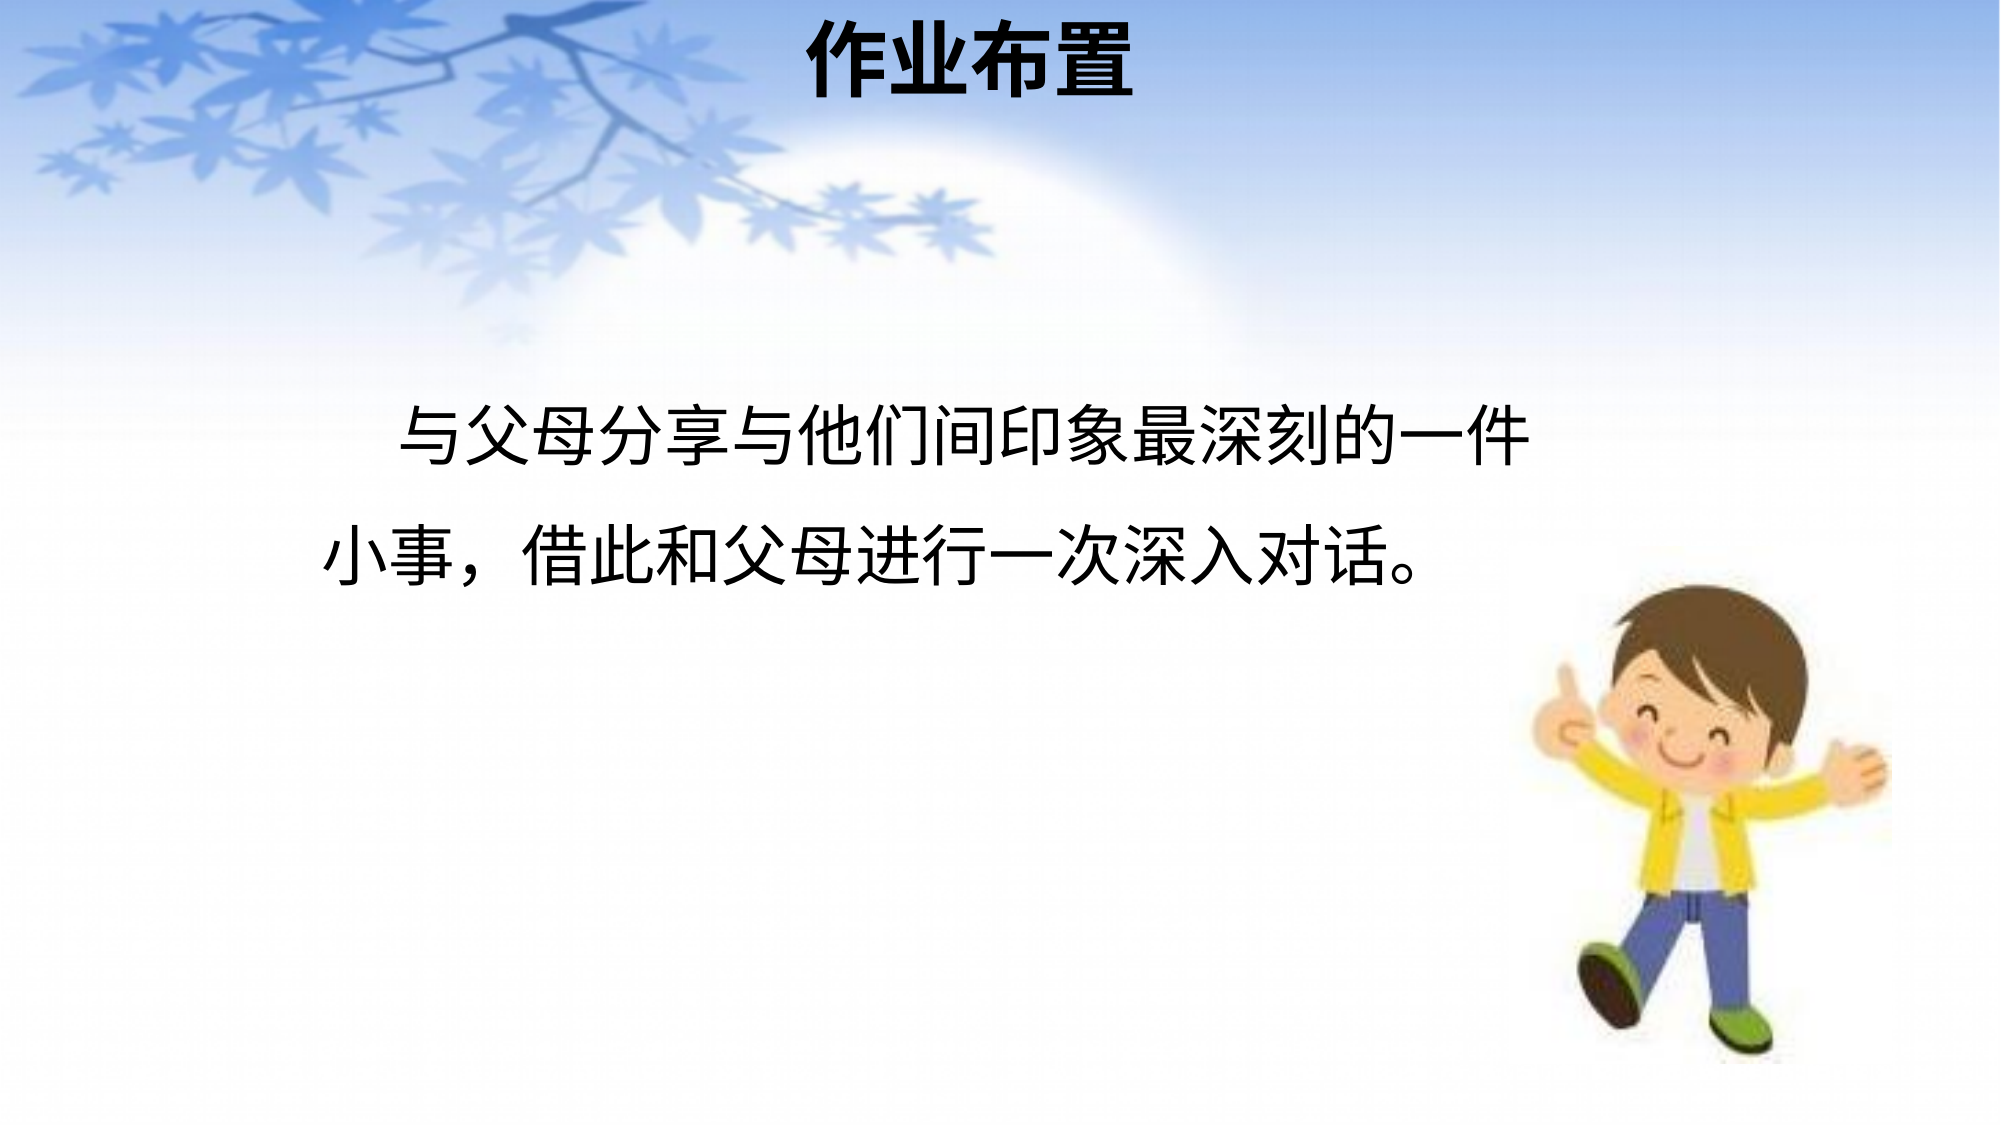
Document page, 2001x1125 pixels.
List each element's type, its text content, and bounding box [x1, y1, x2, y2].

text_box 作业布置 [0, 0, 1971, 115]
text_box 与父母分享与他们间印象最深刻的一件小事，借此和父母进行一次深入对话。 [306, 346, 1611, 714]
picture [0, 0, 2001, 1125]
